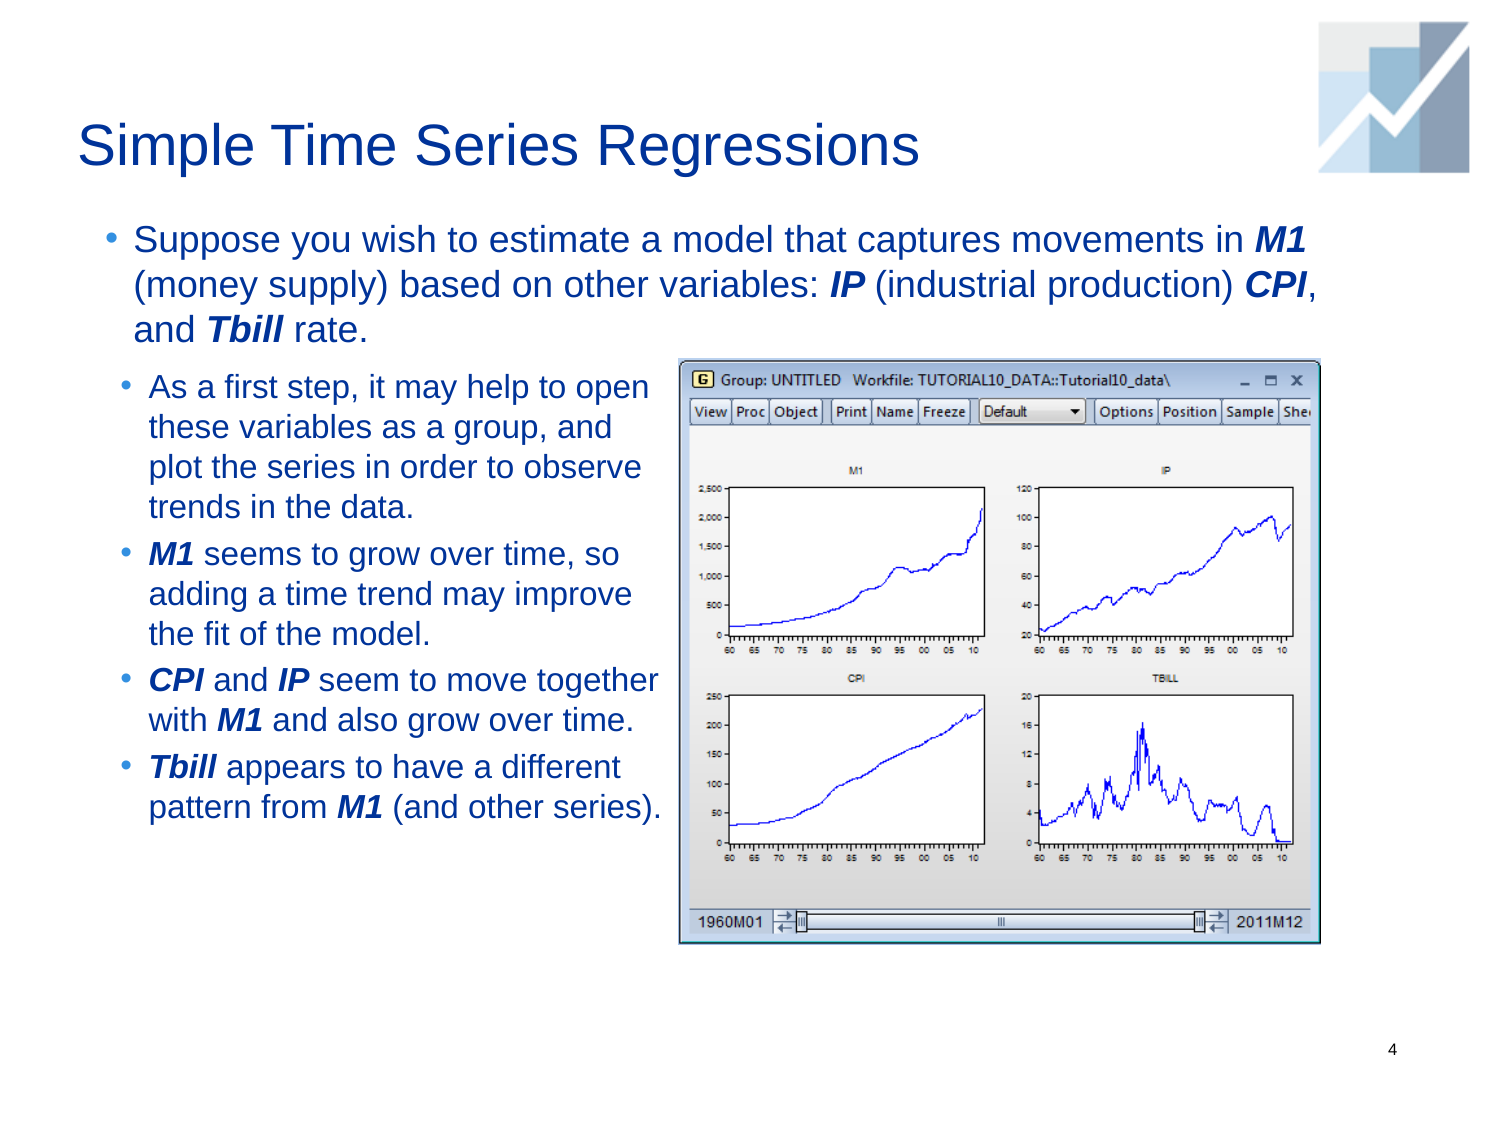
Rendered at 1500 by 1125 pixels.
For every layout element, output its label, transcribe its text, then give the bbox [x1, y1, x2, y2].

text_box As a first step, it may help to open these variables as a group, and plot the series in order to observe trends in the data. M1 seems to grow over time, so adding a time trend may improve the fit of the model. CPI and IP seem to move together with M1 and also grow over time. Tbill appears to have a different pattern from M1 (and other series). [105, 358, 679, 1046]
slide_number 4 [1262, 1015, 1413, 1067]
picture [677, 357, 1322, 945]
list Suppose you wish to estimate a model that captures movements in M1 (money supply) based on other variables: IP (industrial production) CPI, and Tbill rate. [90, 207, 1399, 360]
picture [1300, 11, 1479, 181]
title Simple Time Series Regressions [62, 0, 1297, 185]
